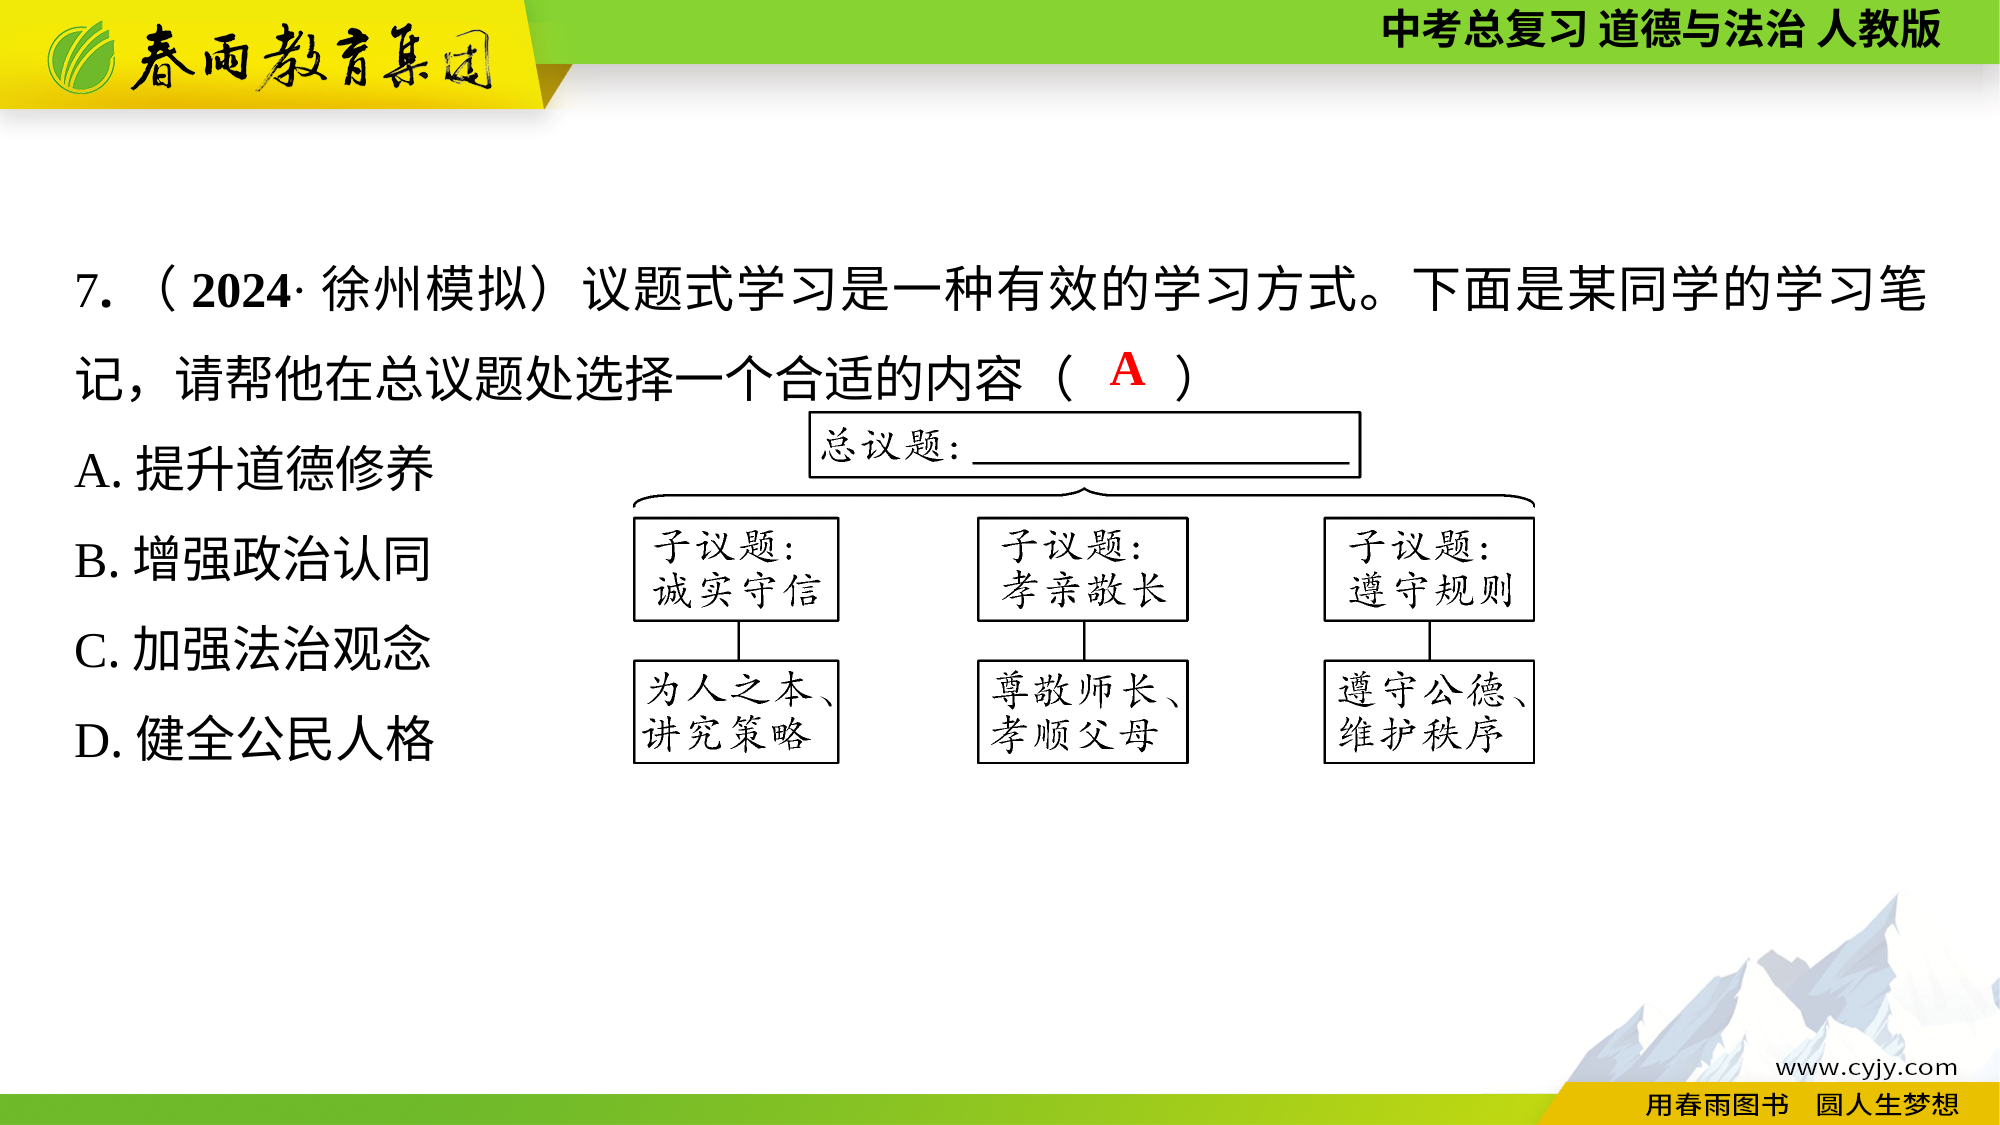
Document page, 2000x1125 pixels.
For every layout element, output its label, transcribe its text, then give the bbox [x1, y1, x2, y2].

picture [0, 0, 2000, 1125]
text_box A [1094, 328, 1161, 404]
list 7.（2024·徐州模拟）议题式学习是一种有效的学习方式。下面是某同学的学习笔记，请帮他在总议题处选择一个合适的内容（ ） A.提升道德修养 B.增强政治认同 C.加强法治观念 D.健全公民人格 [59, 219, 1944, 781]
